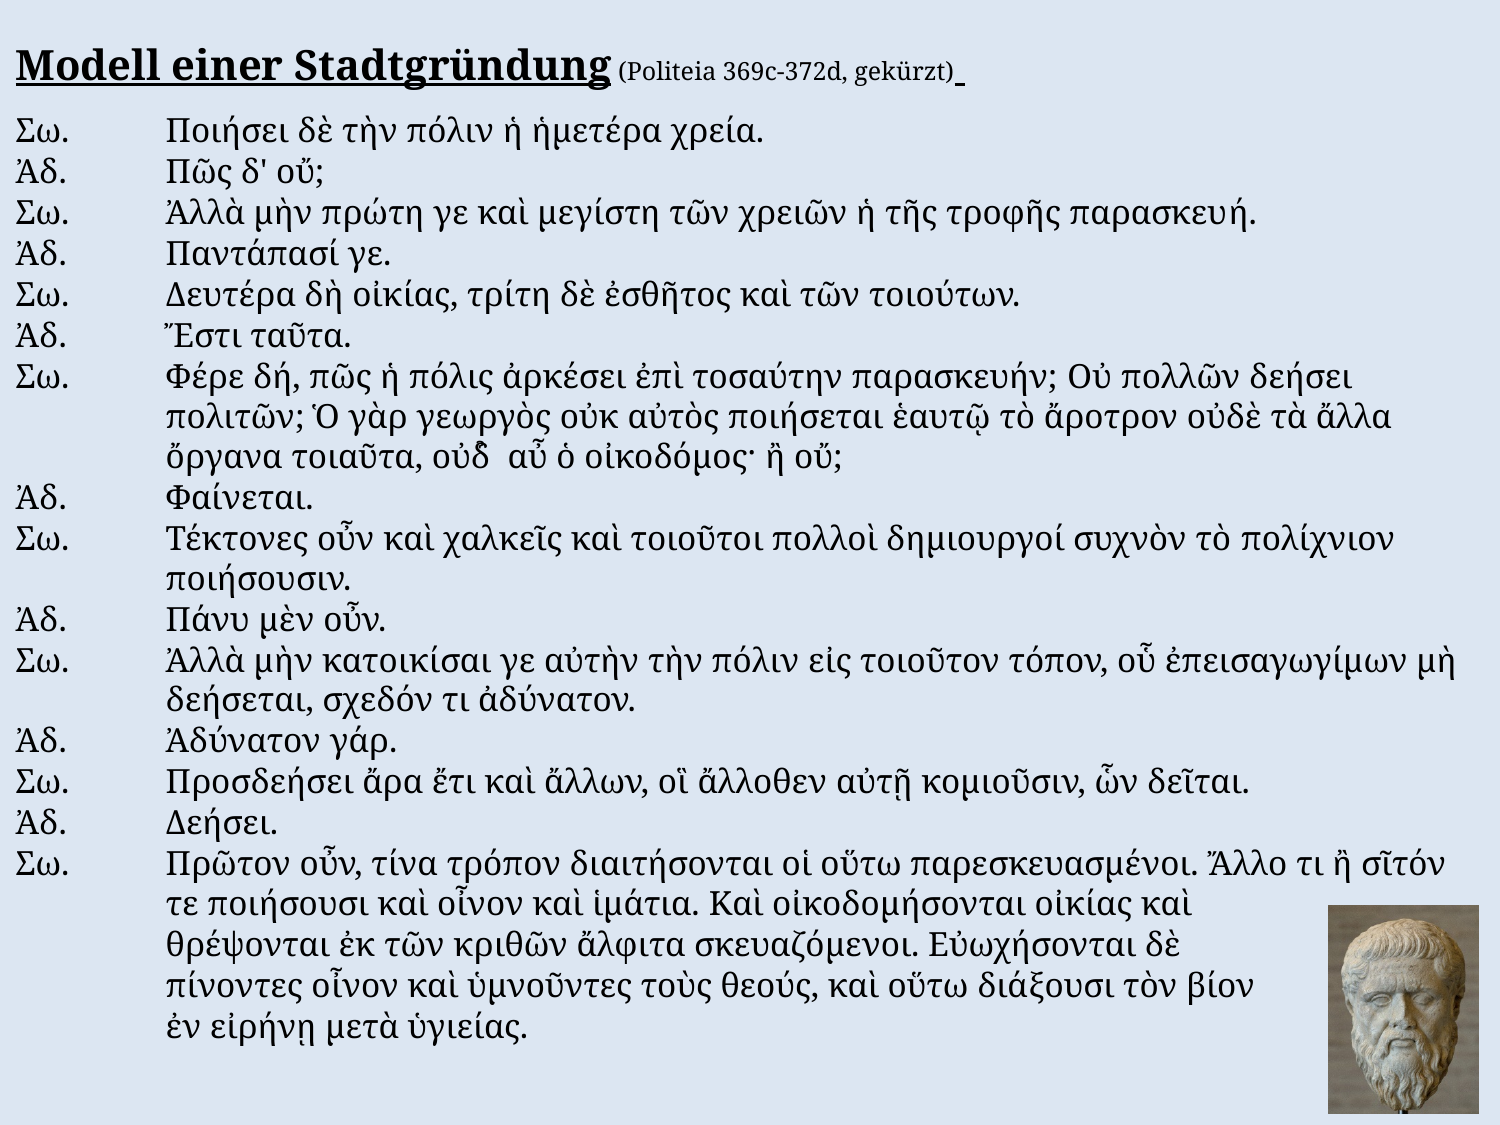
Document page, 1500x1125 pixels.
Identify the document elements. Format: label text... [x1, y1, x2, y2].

text_box Modell einer Stadtgründung (Politeia 369c-372d, gekürzt) Σω. Ποιήσει δὲ τὴν πόλιν ἡ ἡμετέρα χρεία. Ἀδ. Πῶς δ' οὔ; Σω. Ἀλλὰ μὴν πρώτη γε καὶ μεγίστη τῶν χρειῶν ἡ τῆς τροφῆς παρασκευή. Ἀδ. Παντάπασί γε. Σω. Δευτέρα δὴ οἰκίας, τρίτη δὲ ἐσθῆτος καὶ τῶν τοιούτων. Ἀδ. Ἔστι ταῦτα. Σω. Φέρε δή, πῶς ἡ πόλις ἀρκέσει ἐπὶ τοσαύτην παρασκευήν; Οὐ πολλῶν δεήσει πολιτῶν; Ὁ γὰρ γεωργὸς οὐκ αὐτὸς ποιήσεται ἑαυτῷ τὸ ἄροτρον οὐδὲ τὰ ἄλλα ὄργανα τοιαῦτα, οὐδ̉ αὖ ὁ οἰκοδόμος· ἢ οὔ; Ἀδ. Φαίνεται. Σω. Τέκτονες οὖν καὶ χαλκεῖς καὶ τοιοῦτοι πολλοὶ δημιουργοί συχνὸν τὸ πολίχνιον ποιήσουσιν. Ἀδ. Πάνυ μὲν οὖν. Σω. Ἀλλὰ μὴν κατοικίσαι γε αὐτὴν τὴν πόλιν εἰς τοιοῦτον τόπον, οὗ ἐπεισαγωγίμων μὴ δεήσεται, σχεδόν τι ἀδύνατον. Ἀδ. Ἀδύνατον γάρ. Σω. Προσδεήσει ἄρα ἔτι καὶ ἄλλων, οἳ ἄλλοθεν αὐτῇ κομιοῦσιν, ὧν δεῖται. Ἀδ. Δεήσει. Σω. Πρῶτον οὖν, τίνα τρόπον διαιτήσονται οἱ οὕτω παρεσκευασμένοι. Ἄλλο τι ἢ σῖτόν τε ποιήσουσι καὶ οἶνον καὶ ἱμάτια. Καὶ οἰκοδομήσονται οἰκίας καὶ θρέψονται ἐκ τῶν κριθῶν ἄλφιτα σκευαζόμενοι. Εὐωχήσονται δὲ πίνοντες οἶνον καὶ ὑμνοῦντες τοὺς θεούς, καὶ οὕτω διάξουσι τὸν βίον ἐν εἰρήνῃ μετὰ ὑγιείας. [0, 30, 1480, 1053]
picture [1328, 904, 1479, 1114]
